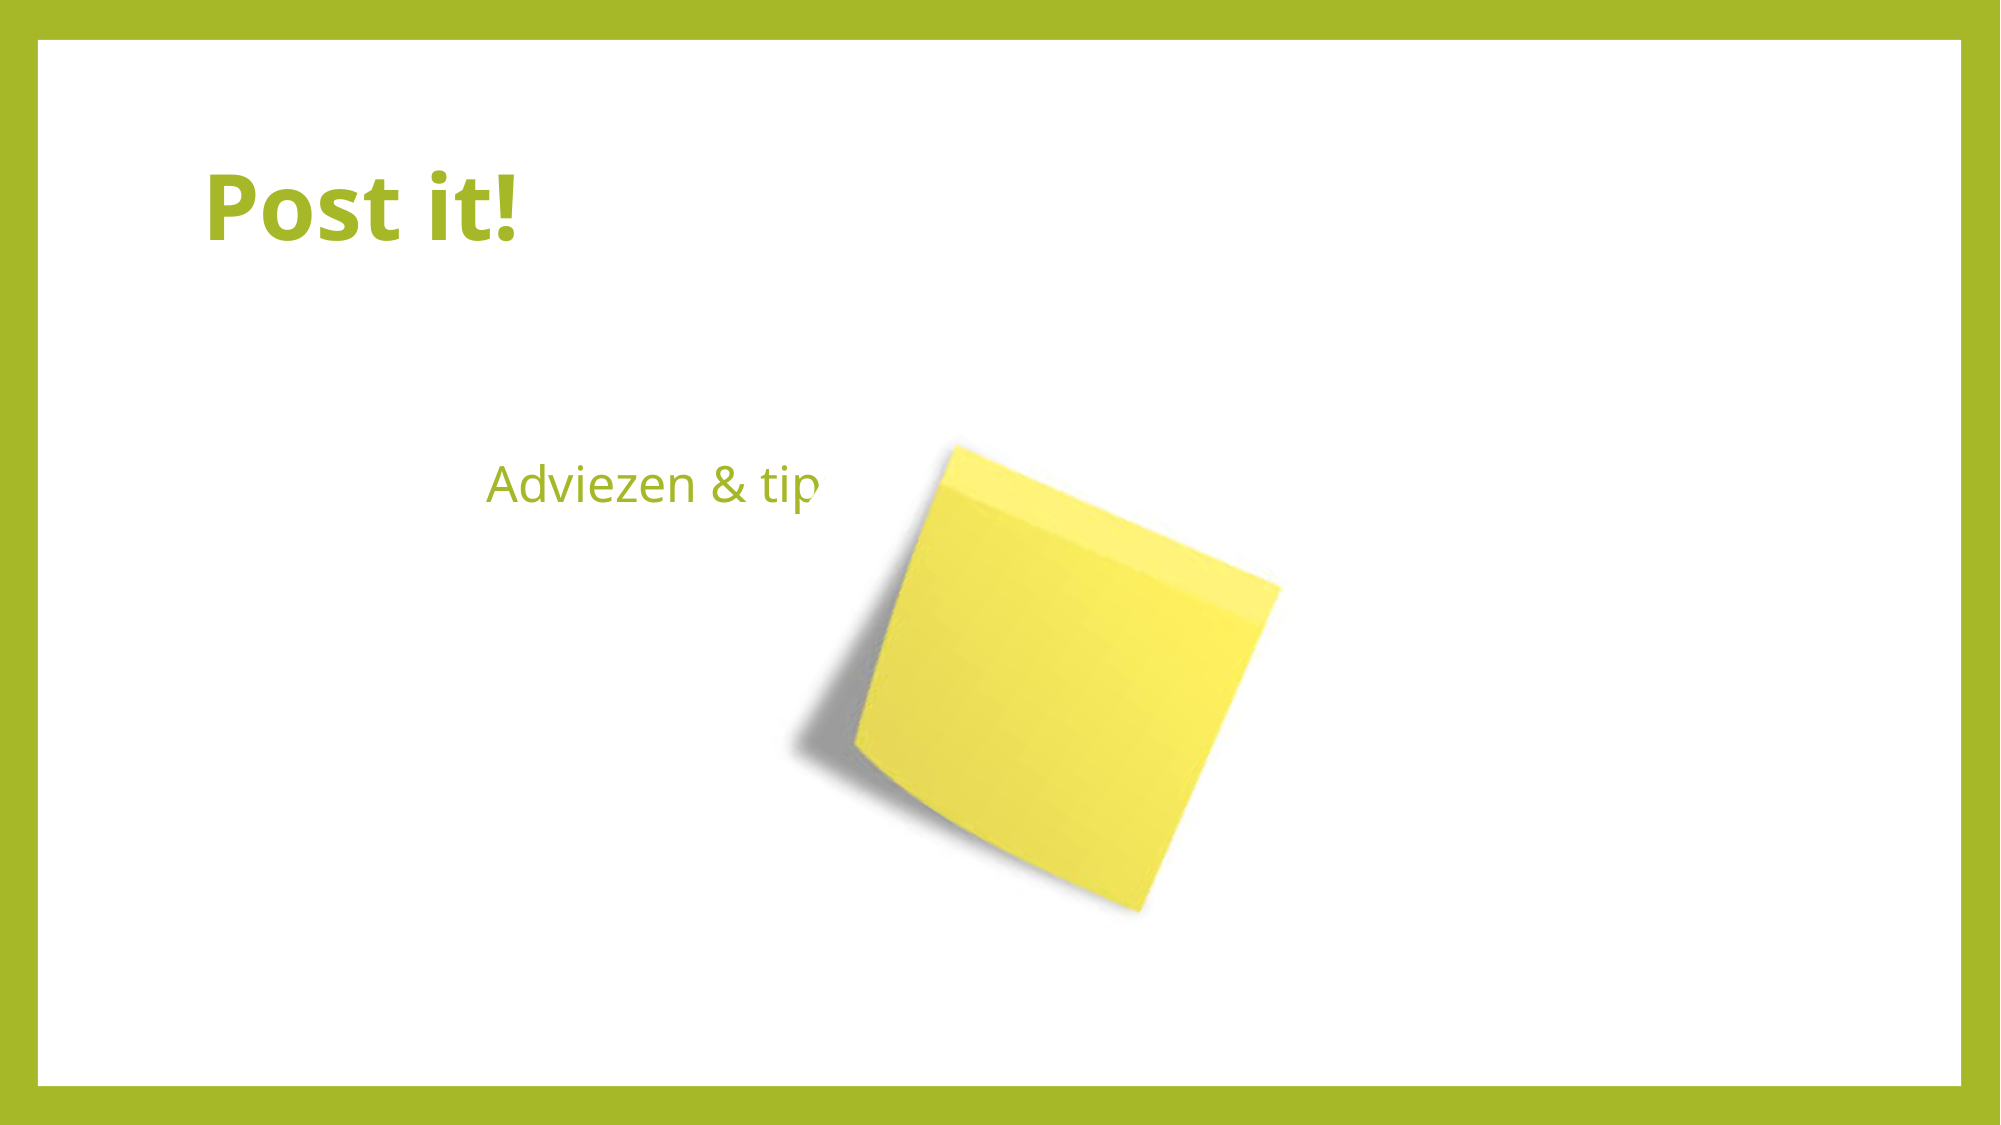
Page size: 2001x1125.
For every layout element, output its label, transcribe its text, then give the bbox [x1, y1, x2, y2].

title Post it! [187, 99, 1808, 323]
picture [678, 325, 1419, 1027]
list Adviezen & tips [471, 451, 747, 639]
